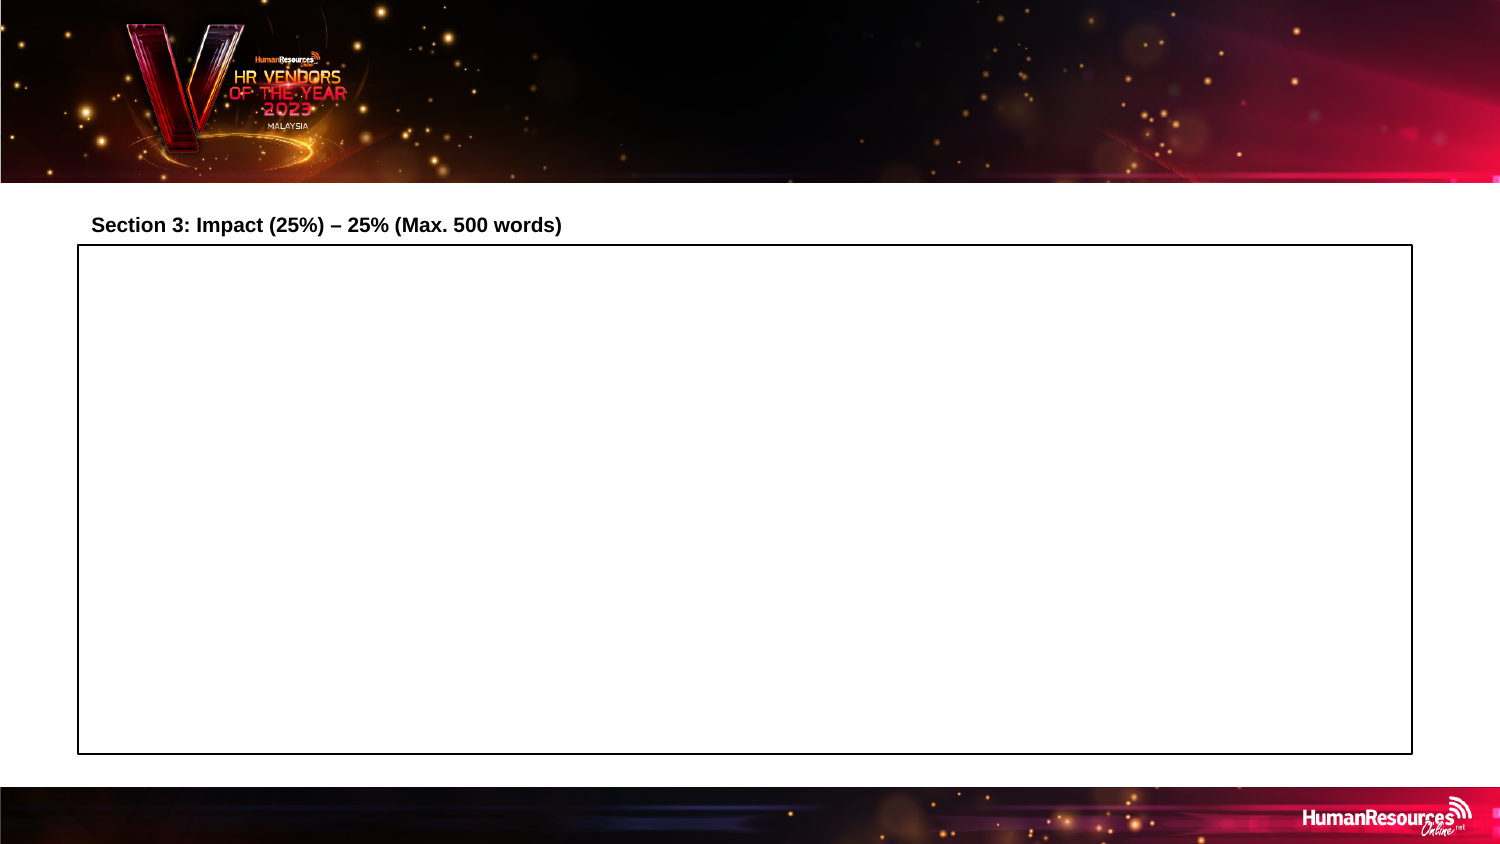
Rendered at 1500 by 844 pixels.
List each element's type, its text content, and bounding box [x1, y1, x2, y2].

text_box Section 3: Impact (25%) – 25% (Max. 500 words) [76, 204, 1021, 244]
text_box [77, 244, 1413, 755]
picture [0, 0, 1500, 844]
